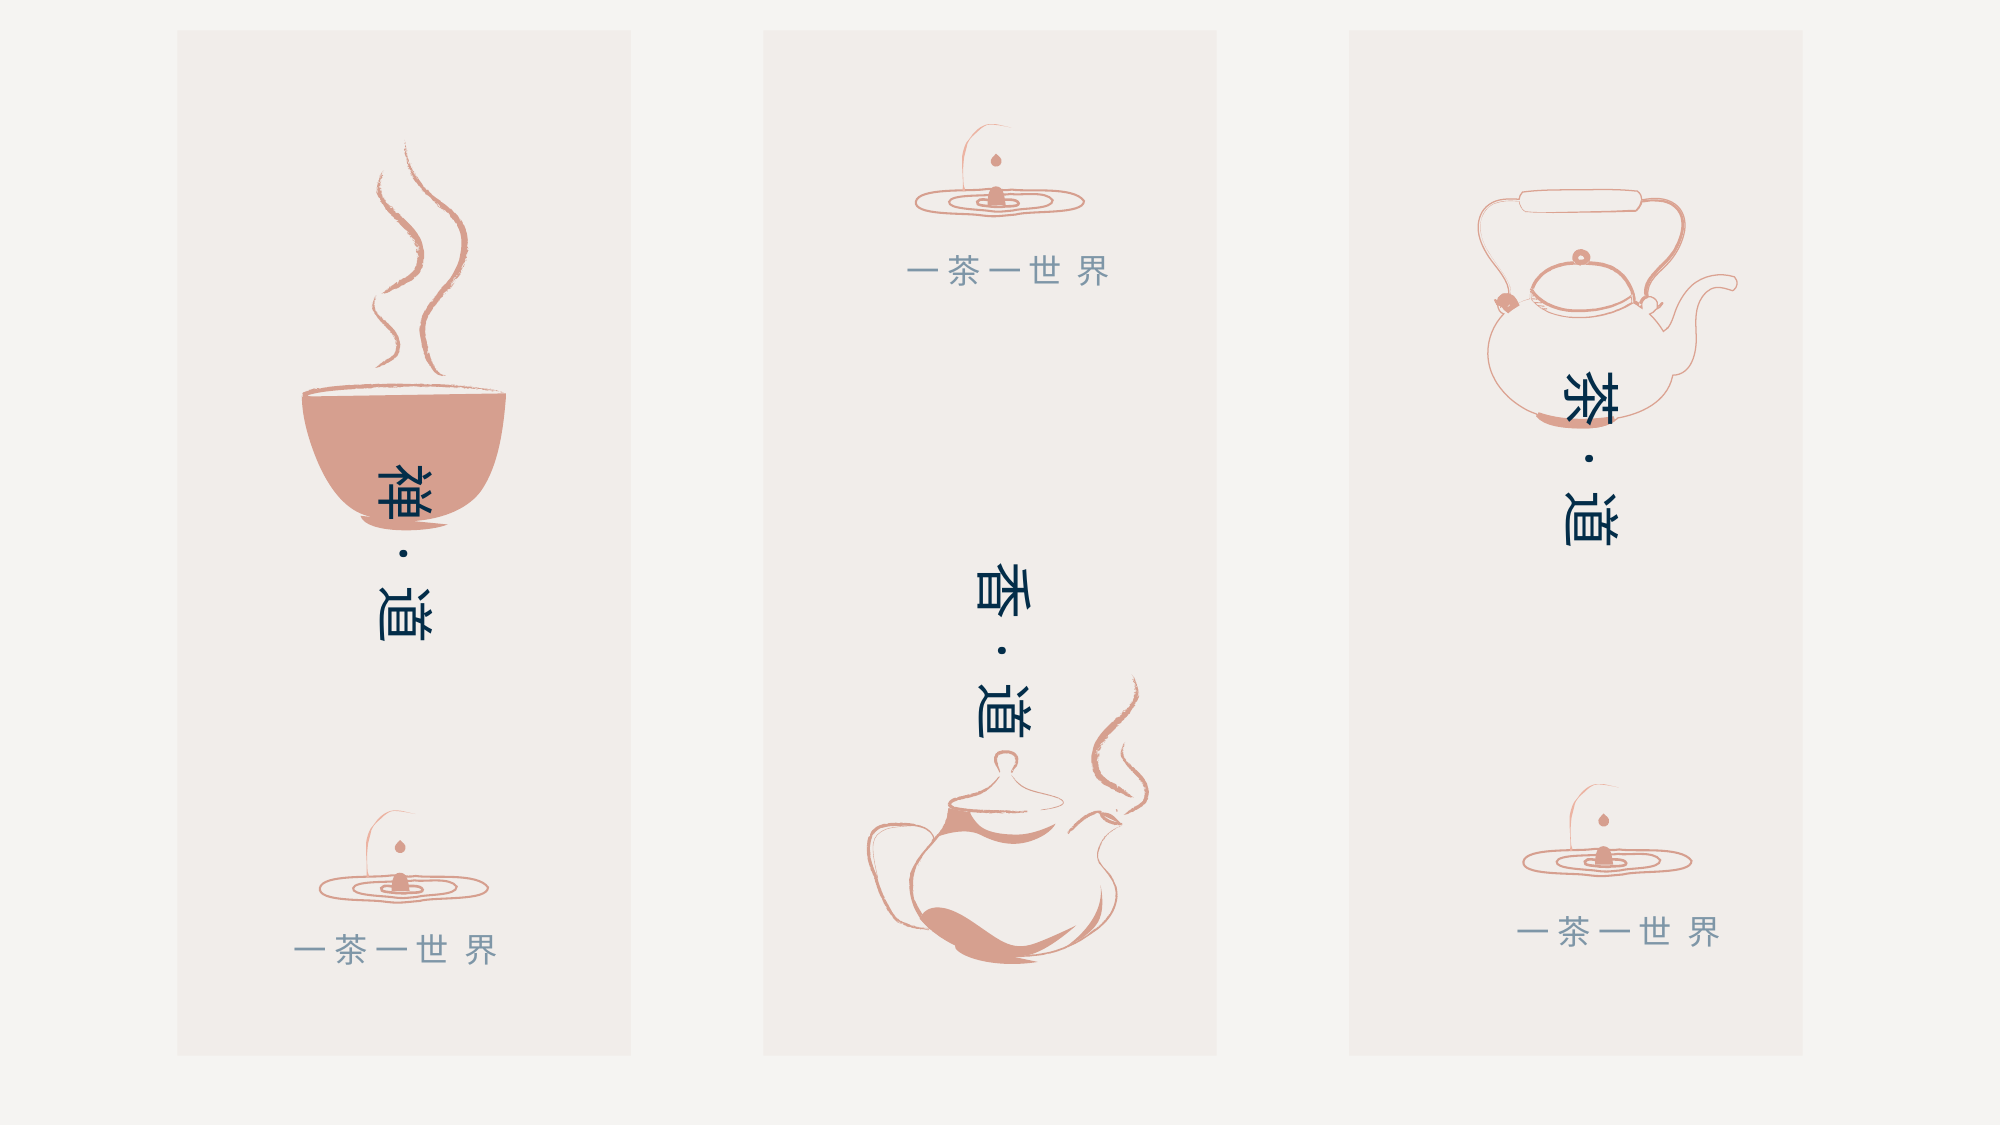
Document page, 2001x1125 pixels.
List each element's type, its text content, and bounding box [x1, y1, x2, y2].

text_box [915, 124, 1084, 217]
text_box 一 茶 一 世 界 [1502, 903, 1736, 959]
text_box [1523, 784, 1692, 877]
text_box 一 茶 一 世 界 [279, 921, 513, 977]
text_box [176, 29, 632, 1057]
picture [866, 673, 1149, 964]
text_box 茶·道 [1534, 429, 1635, 547]
picture [301, 135, 507, 531]
text_box [762, 29, 1218, 1057]
text_box 香·道 [946, 546, 1048, 687]
text_box [1348, 29, 1804, 1057]
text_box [319, 810, 489, 903]
picture [1477, 188, 1738, 429]
text_box 一 茶 一 世 界 [892, 242, 1126, 298]
text_box 禅·道 [348, 531, 450, 642]
